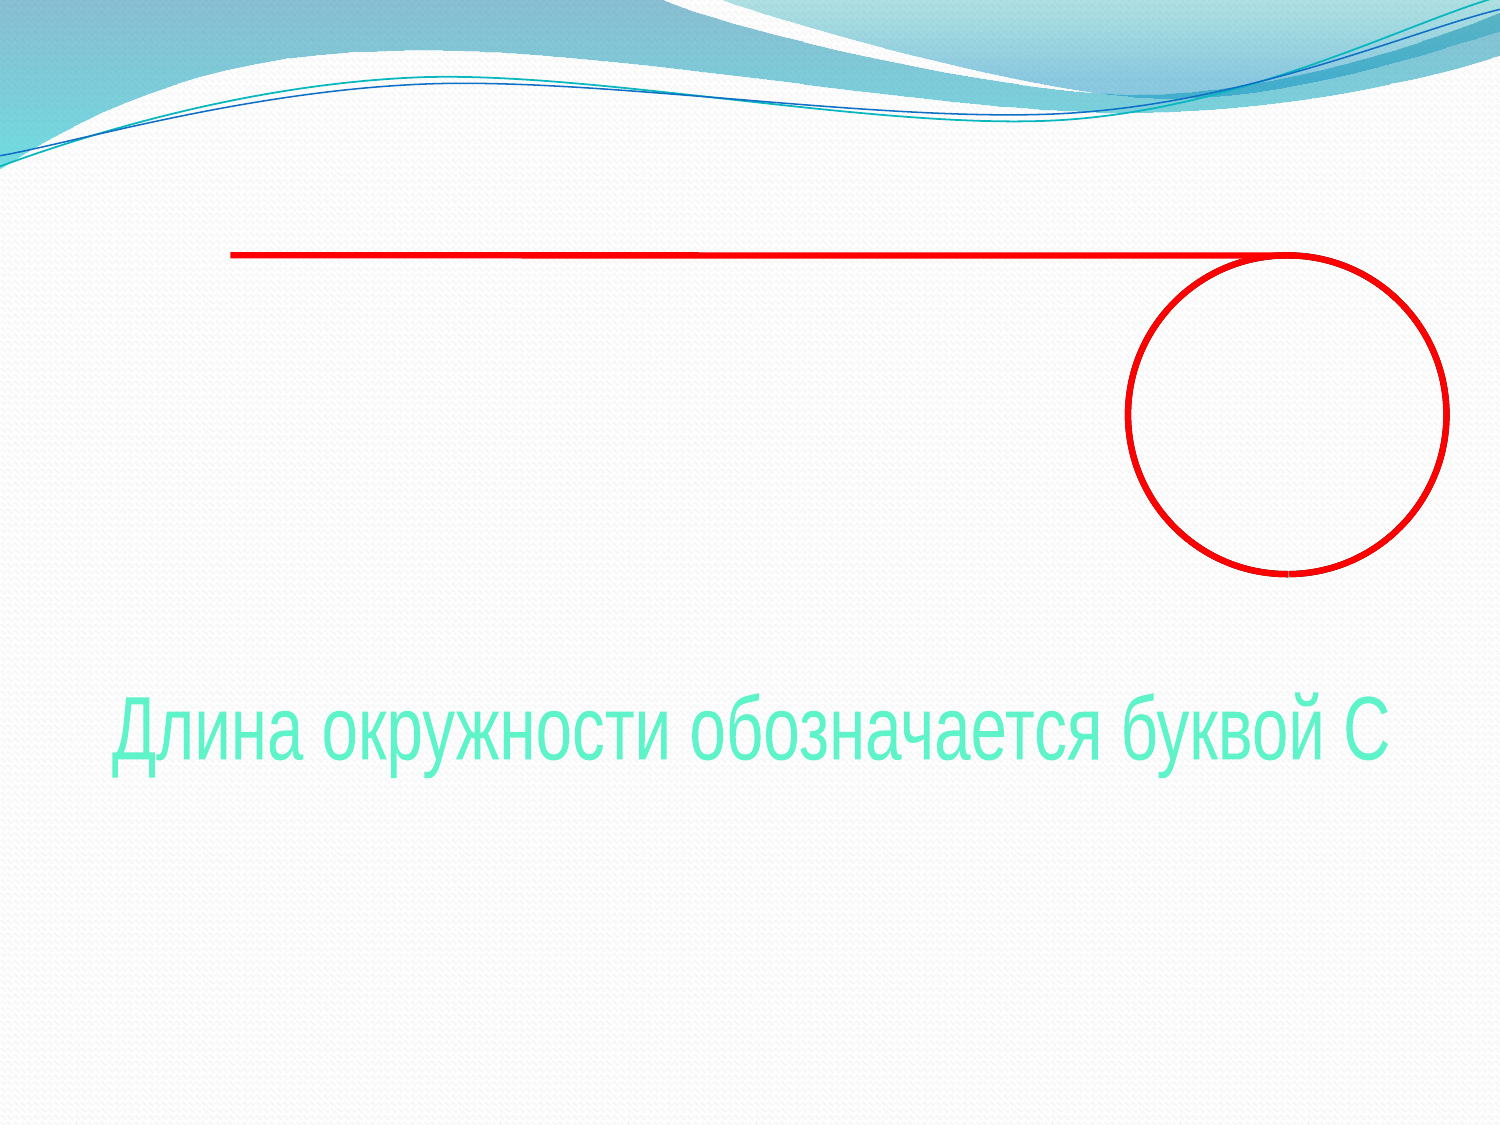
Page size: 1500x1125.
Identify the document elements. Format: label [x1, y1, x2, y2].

text_box [1128, 255, 1447, 575]
